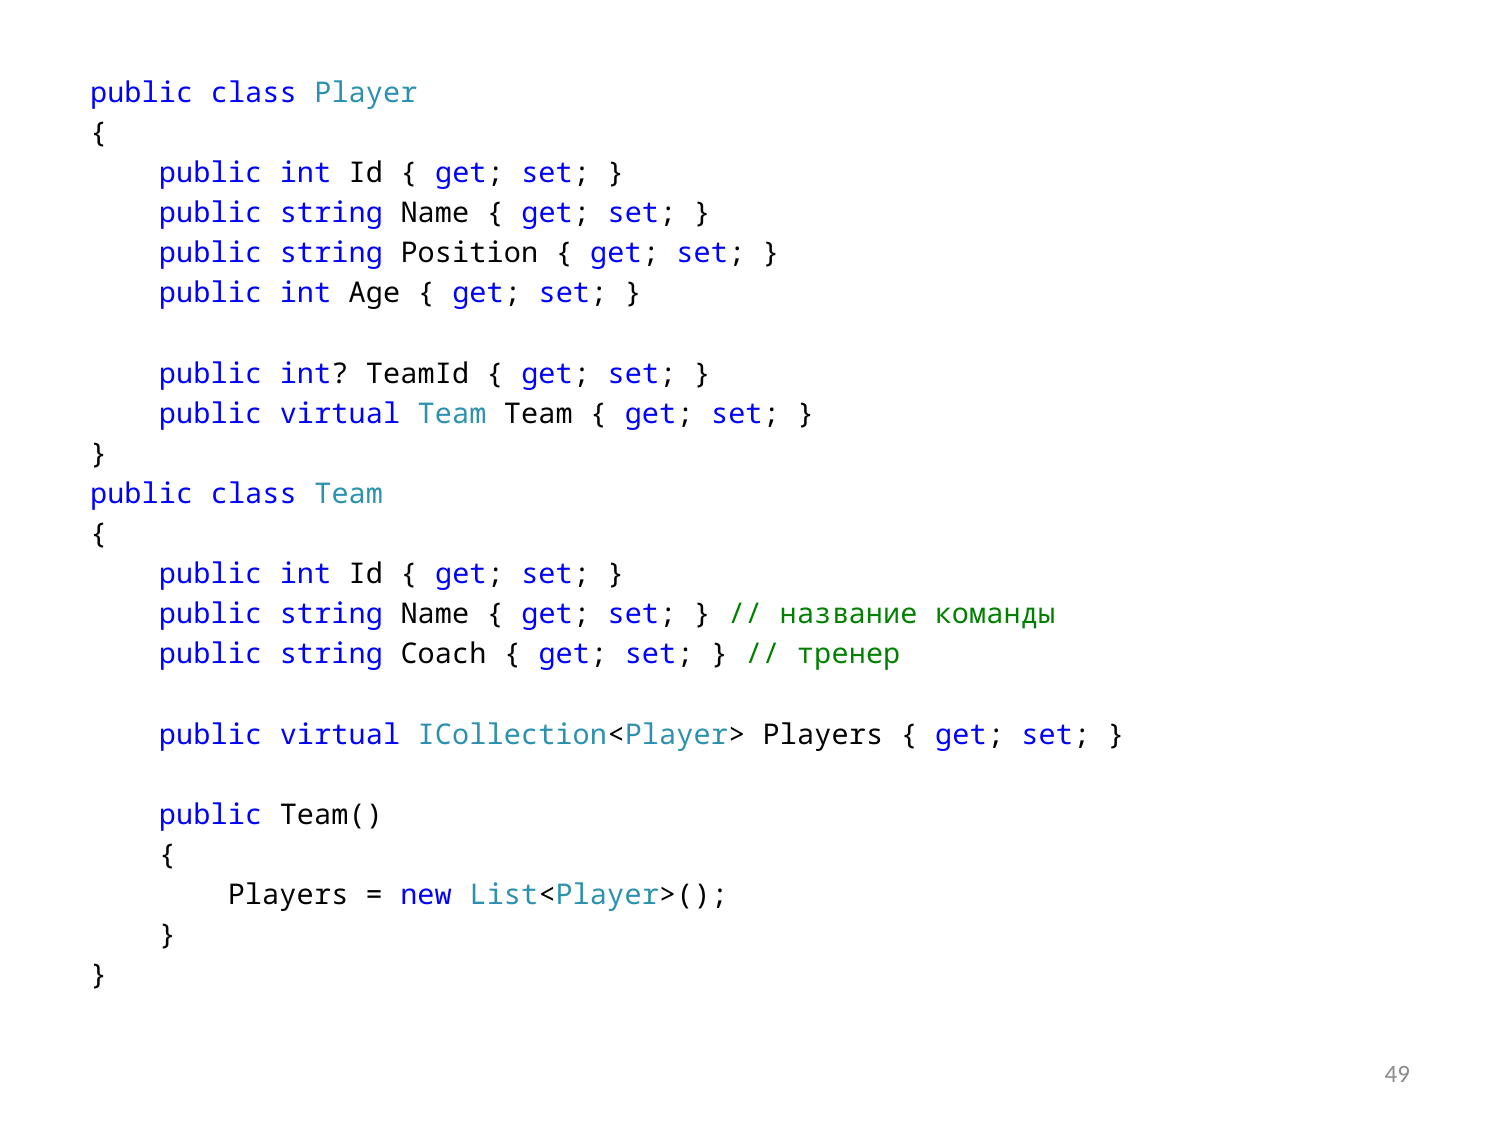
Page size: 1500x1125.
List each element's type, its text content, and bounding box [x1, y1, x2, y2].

slide_number 49 [1074, 1042, 1425, 1103]
list public class Player { public int Id { get; set; } public string Name { get; set; } public string Position { get; set; } public int Age { get; set; } public int? TeamId { get; set; } public virtual Team Team { get; set; } } public class Team { public int Id { get; set; } public string Name { get; set; } // название команды public string Coach { get; set; } // тренер public virtual ICollection<Player> Players { get; set; } public Team() { Players = new List<Player>(); } } [75, 66, 1425, 1005]
